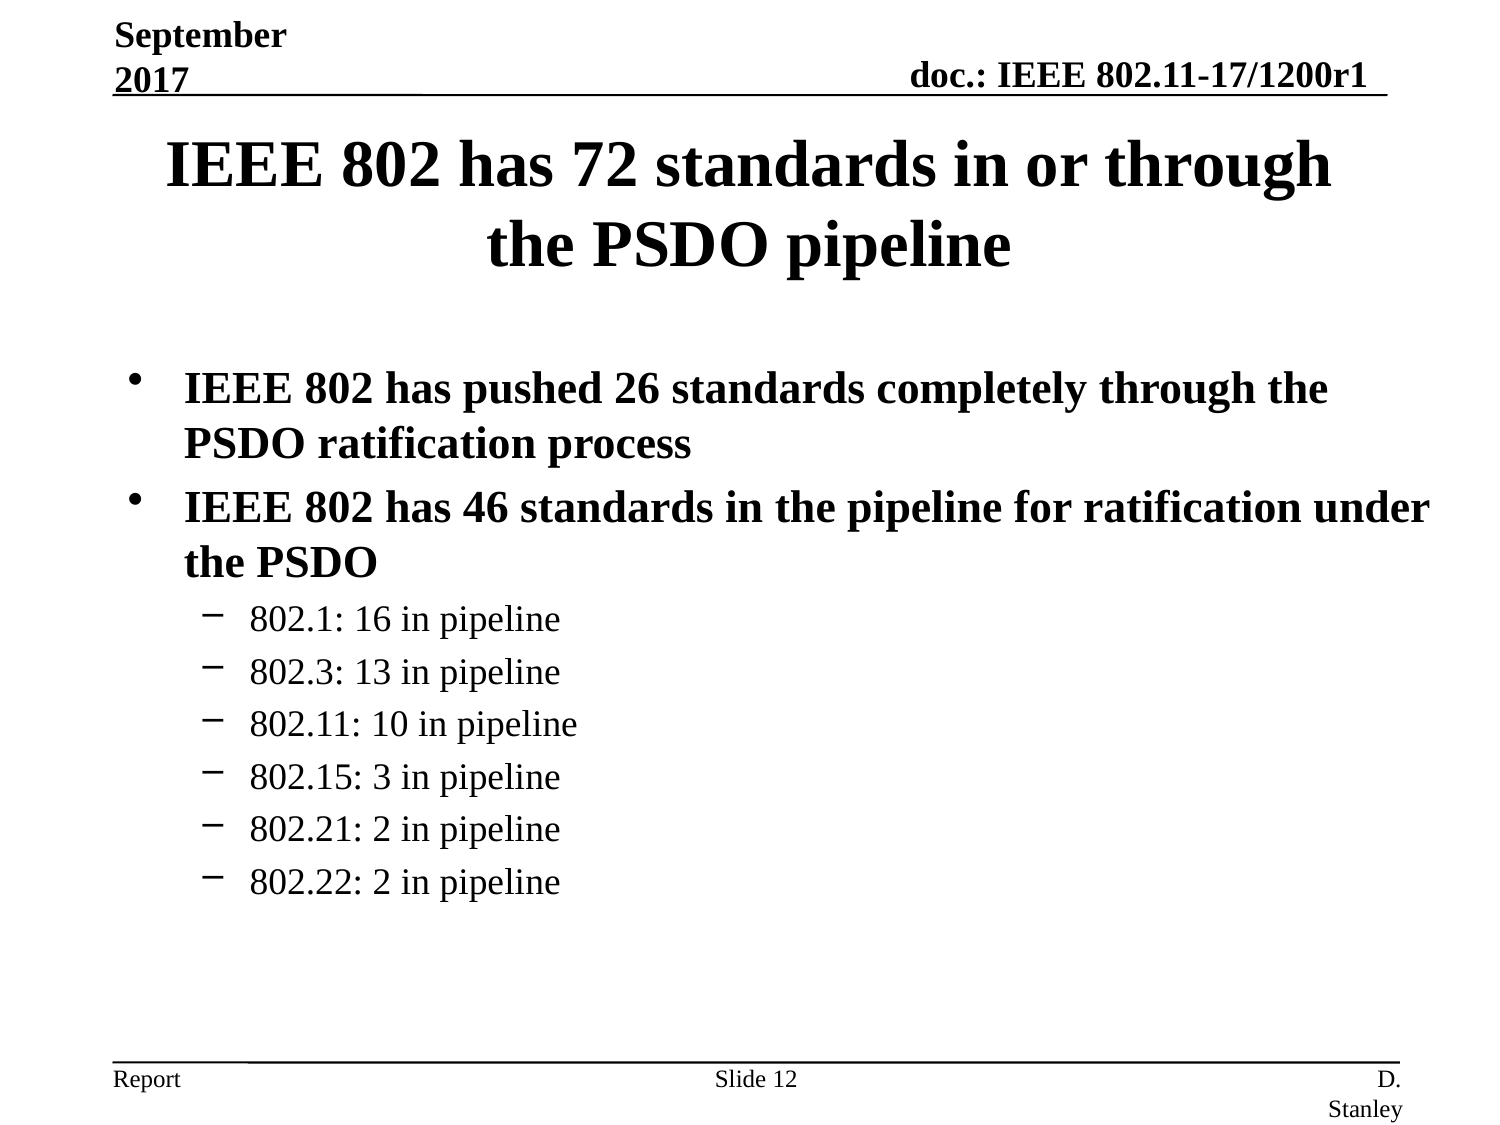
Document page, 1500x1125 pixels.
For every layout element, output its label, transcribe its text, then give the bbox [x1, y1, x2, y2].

title IEEE 802 has 72 standards in or through the PSDO pipeline [112, 112, 1388, 288]
footer D. Stanley, HP Enterprise [1325, 1062, 1402, 1093]
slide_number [114, 54, 335, 100]
list IEEE 802 has pushed 26 standards completely through the PSDO ratification process IEEE 802 has 46 standards in the pipeline for ratification under the PSDO 802.1: 16 in pipeline 802.3: 13 in pipeline 802.11: 10 in pipeline 802.15: 3 in pipeline 802.21: 2 in pipeline 802.22: 2 in pipeline [112, 350, 1450, 975]
slide_number Slide 12 [712, 1062, 800, 1093]
